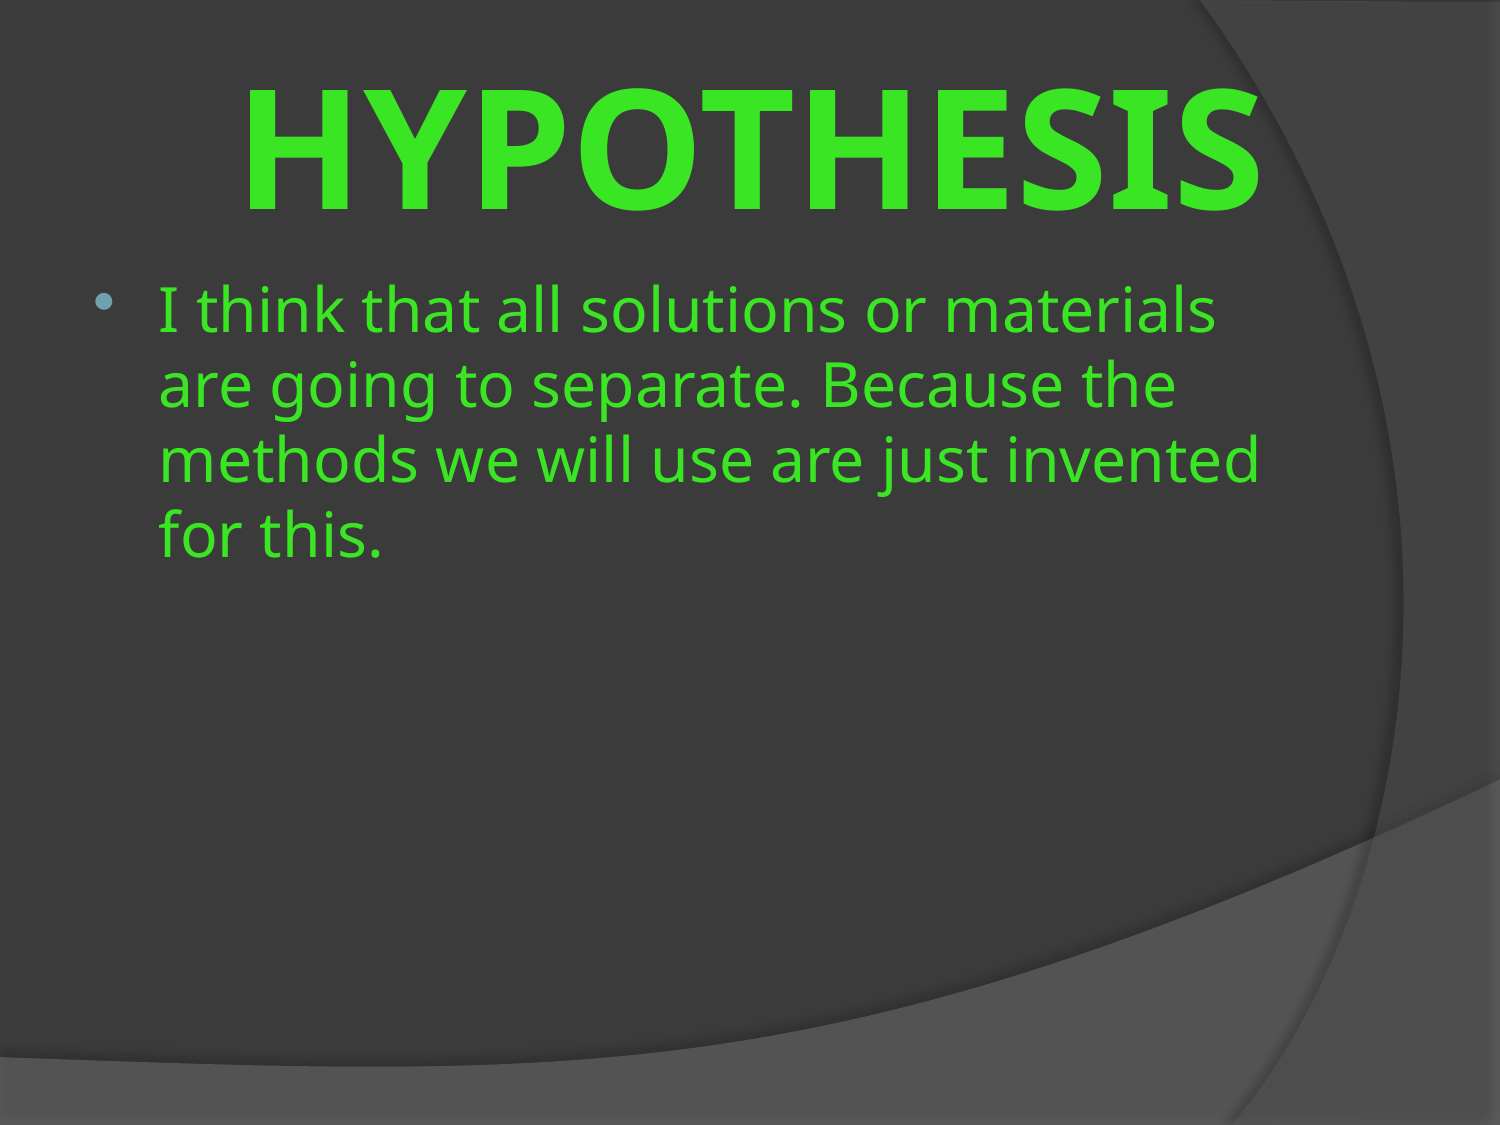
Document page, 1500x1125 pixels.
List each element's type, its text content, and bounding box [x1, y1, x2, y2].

text_box Hypothesis [220, 35, 1281, 250]
list I think that all solutions or materials are going to separate. Because the methods we will use are just invented for this. [75, 262, 1300, 1005]
